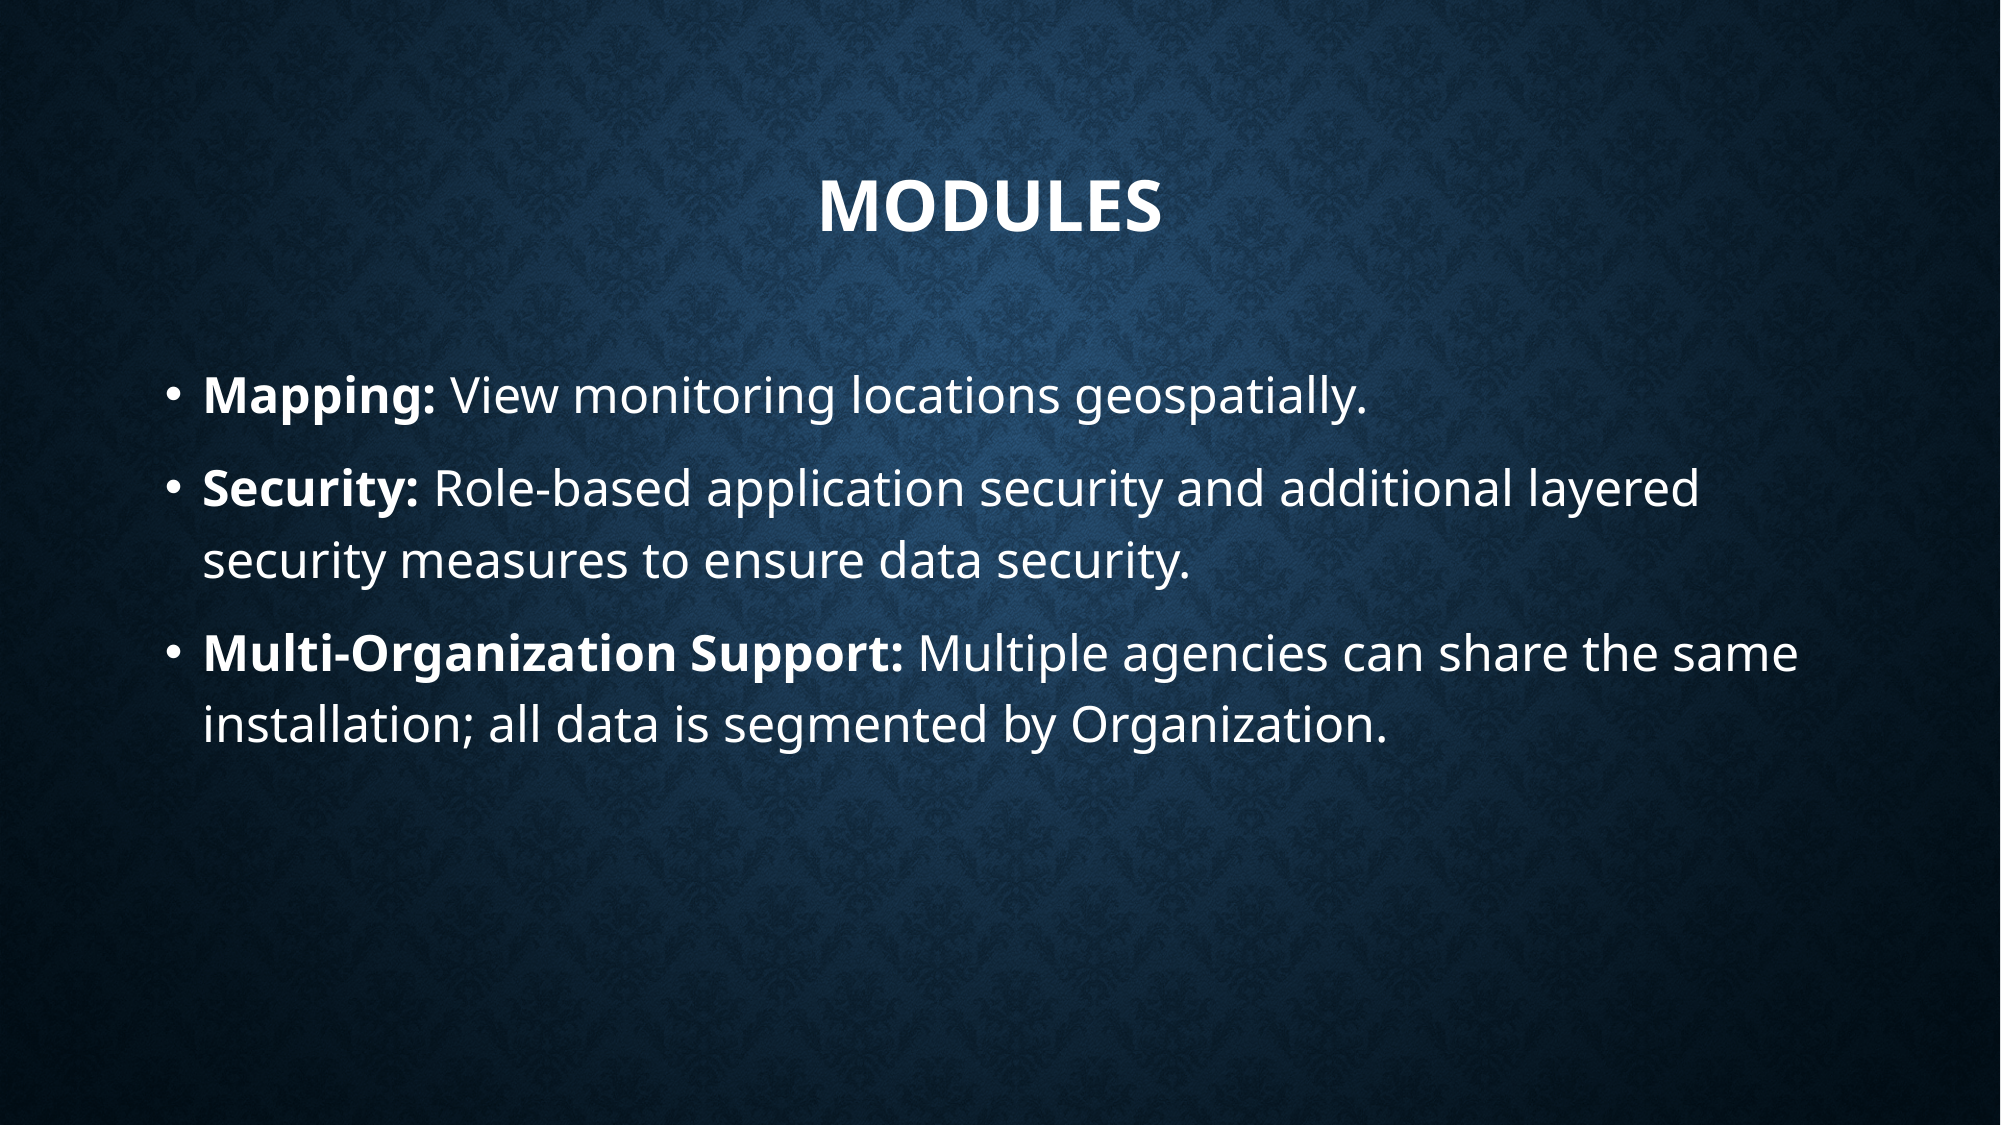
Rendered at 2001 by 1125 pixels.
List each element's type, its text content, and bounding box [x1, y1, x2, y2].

list Mapping: View monitoring locations geospatially. Security: Role-based application security and additional layered security measures to ensure data security. Multi-Organization Support: Multiple agencies can share the same installation; all data is segmented by Organization. [149, 343, 1849, 950]
title Modules [149, 99, 1849, 318]
